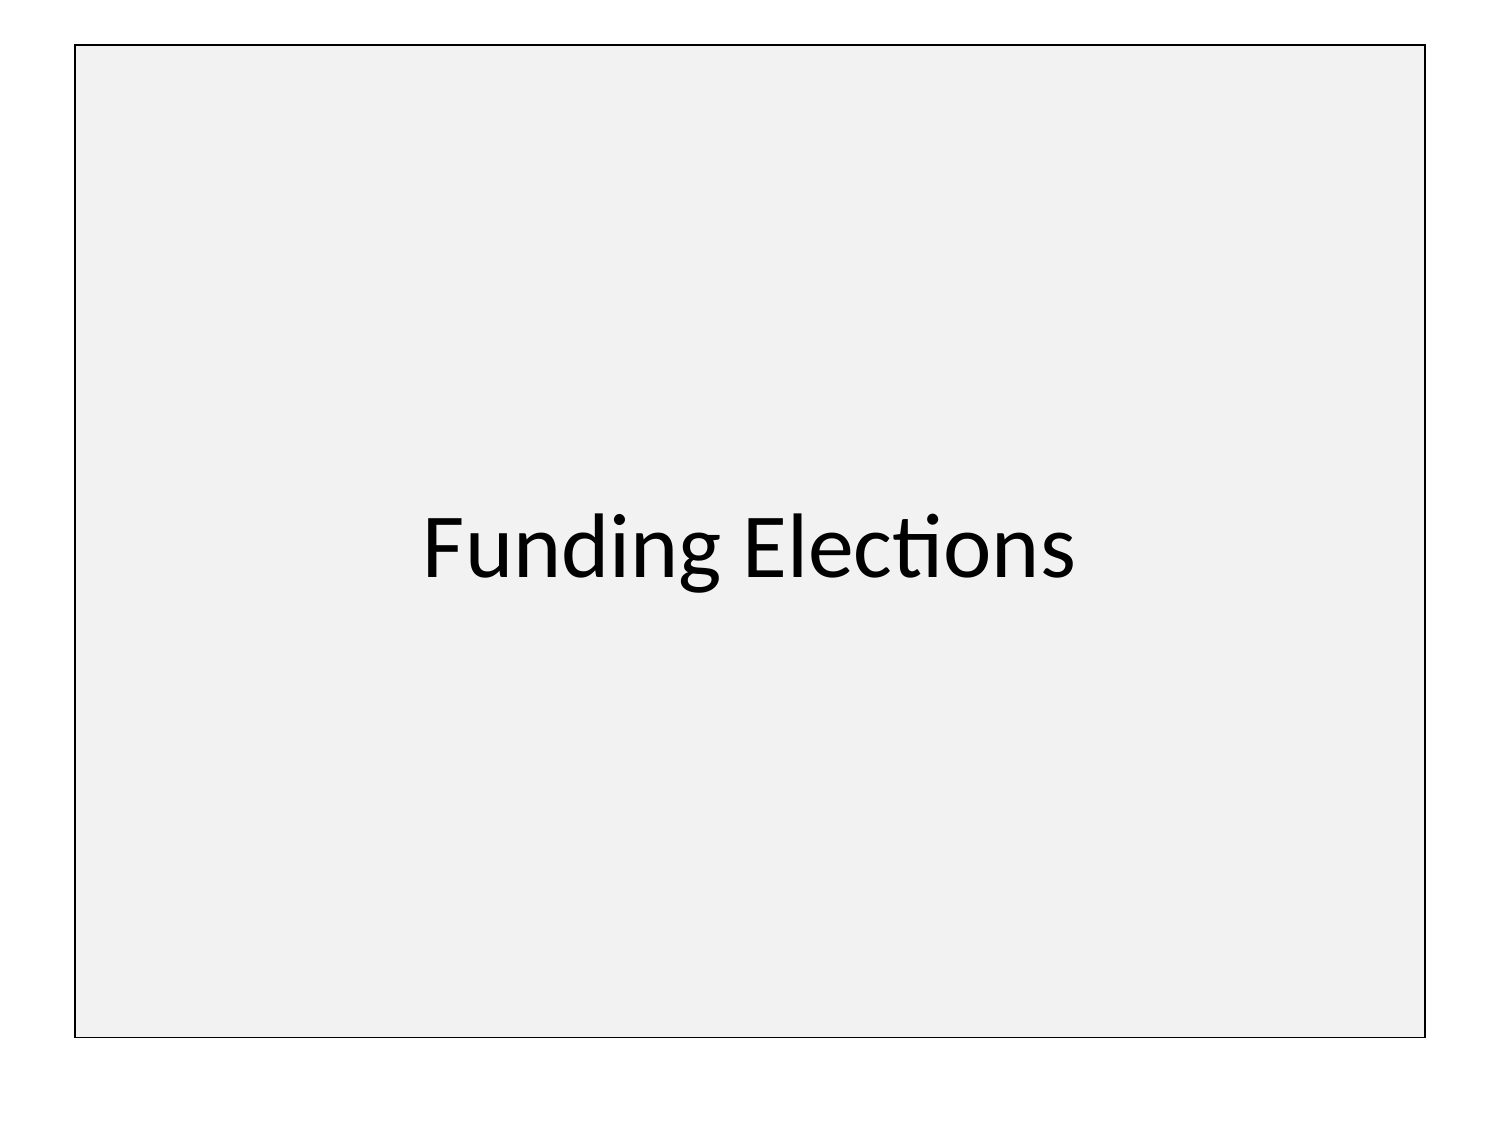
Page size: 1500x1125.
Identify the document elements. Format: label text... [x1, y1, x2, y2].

title Funding Elections [74, 44, 1426, 1038]
